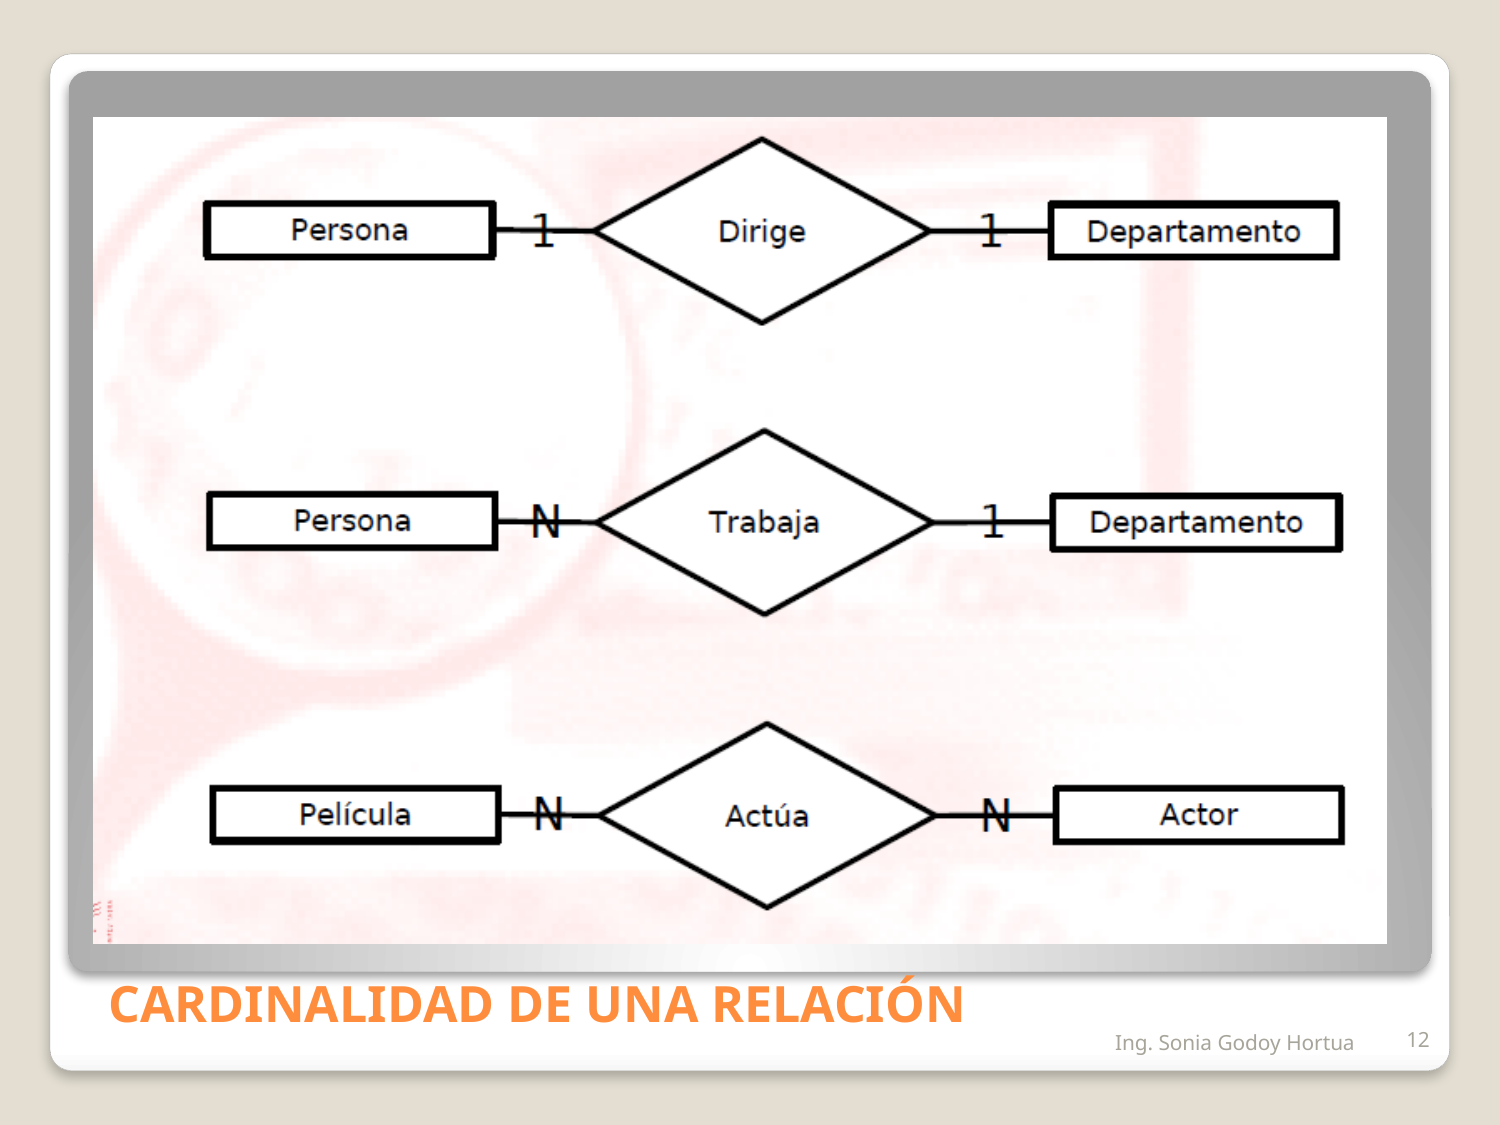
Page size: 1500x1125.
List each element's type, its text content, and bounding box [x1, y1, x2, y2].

slide_number 12 [1369, 1002, 1445, 1063]
footer Ing. Sonia Godoy Hortua [994, 1002, 1369, 1063]
title CARDINALIDAD DE UNA RELACIÓN [93, 890, 1437, 1040]
picture [93, 116, 1388, 944]
